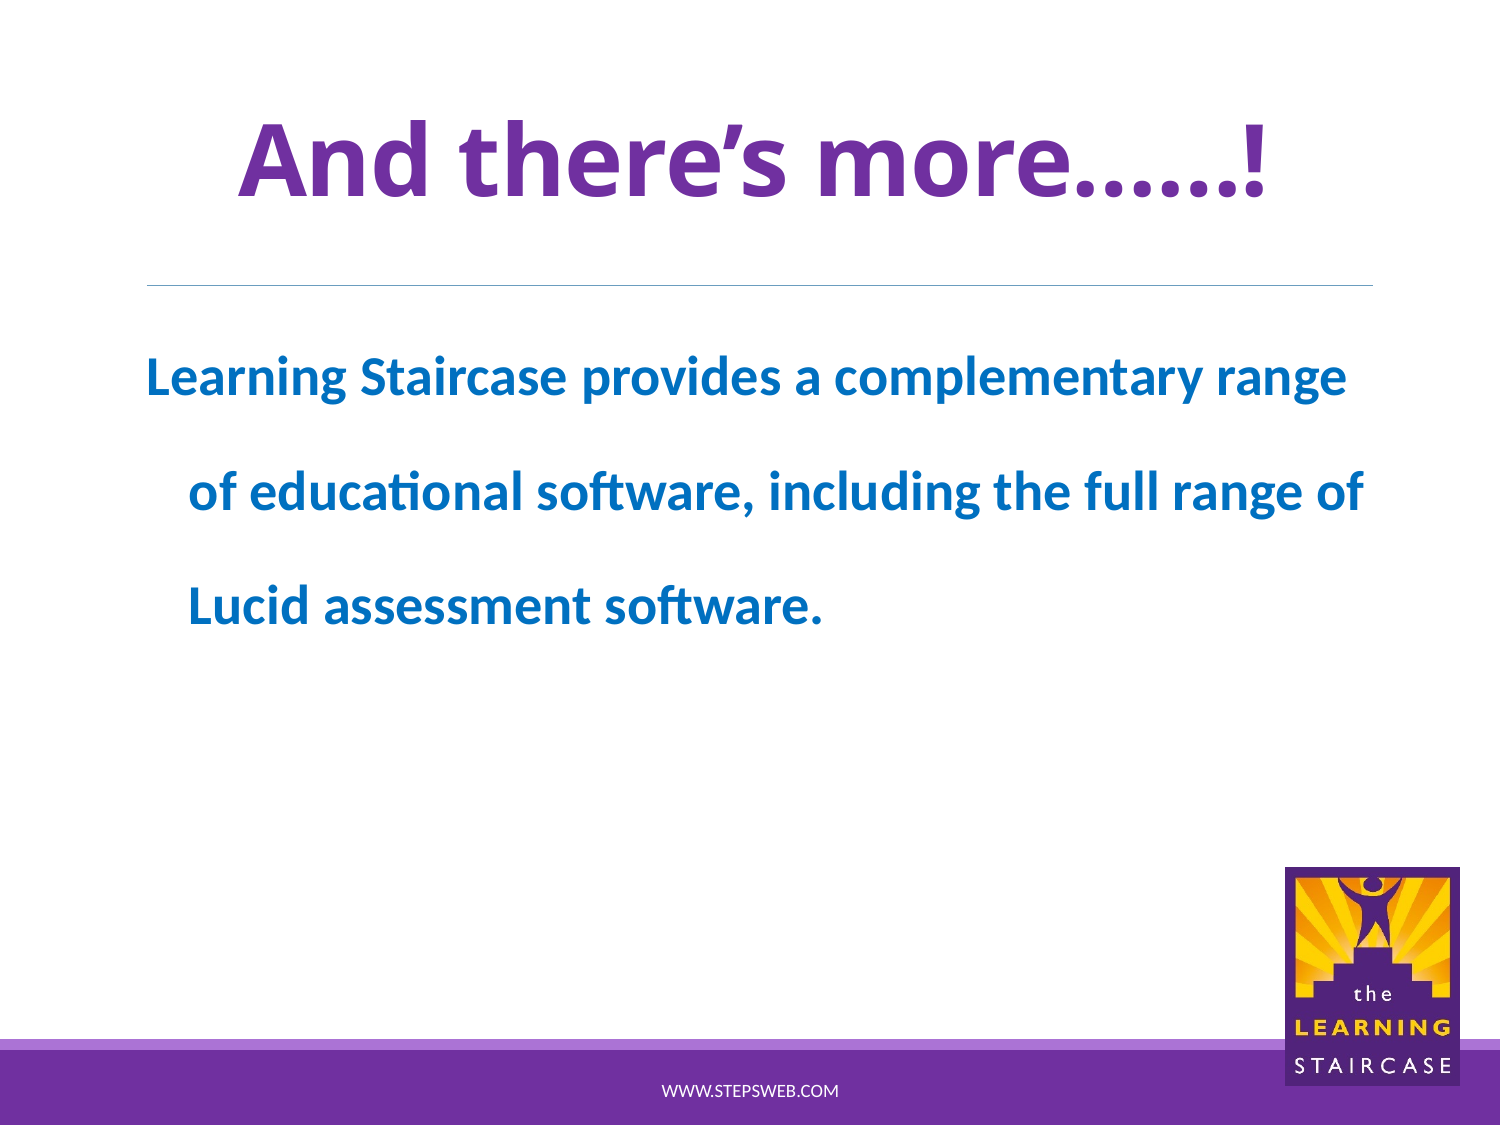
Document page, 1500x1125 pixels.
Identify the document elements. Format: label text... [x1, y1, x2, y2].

title And there’s more……! [135, 47, 1373, 285]
footer www.stepsweb.com [453, 1059, 1047, 1120]
picture [1284, 867, 1461, 1086]
text_box Learning Staircase provides a complementary range of educational software, including the full range of Lucid assessment software. [114, 284, 1394, 994]
